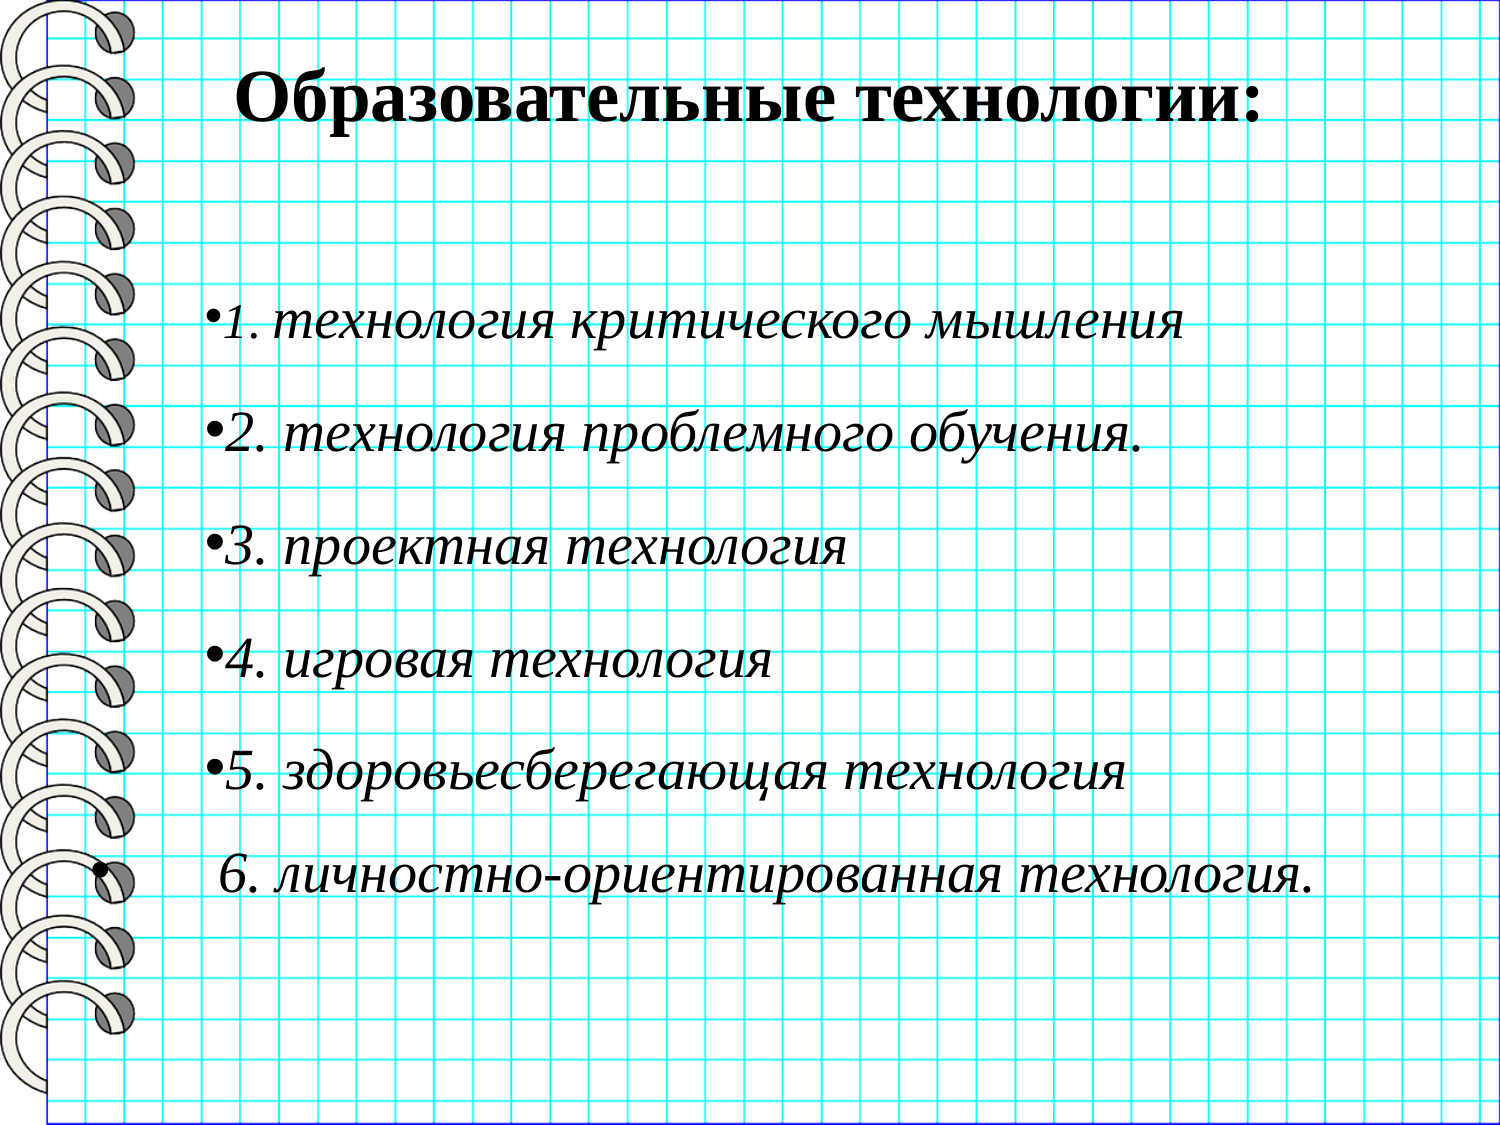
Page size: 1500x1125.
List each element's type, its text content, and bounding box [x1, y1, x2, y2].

title Образовательные технологии: [75, 42, 1425, 231]
picture [0, 0, 1500, 1125]
list 1. технология критического мышления 2. технология проблемного обучения. 3. проектная технология 4. игровая технология 5. здоровьесберегающая технология 6. личностно-ориентированная технология. [75, 262, 1425, 1005]
